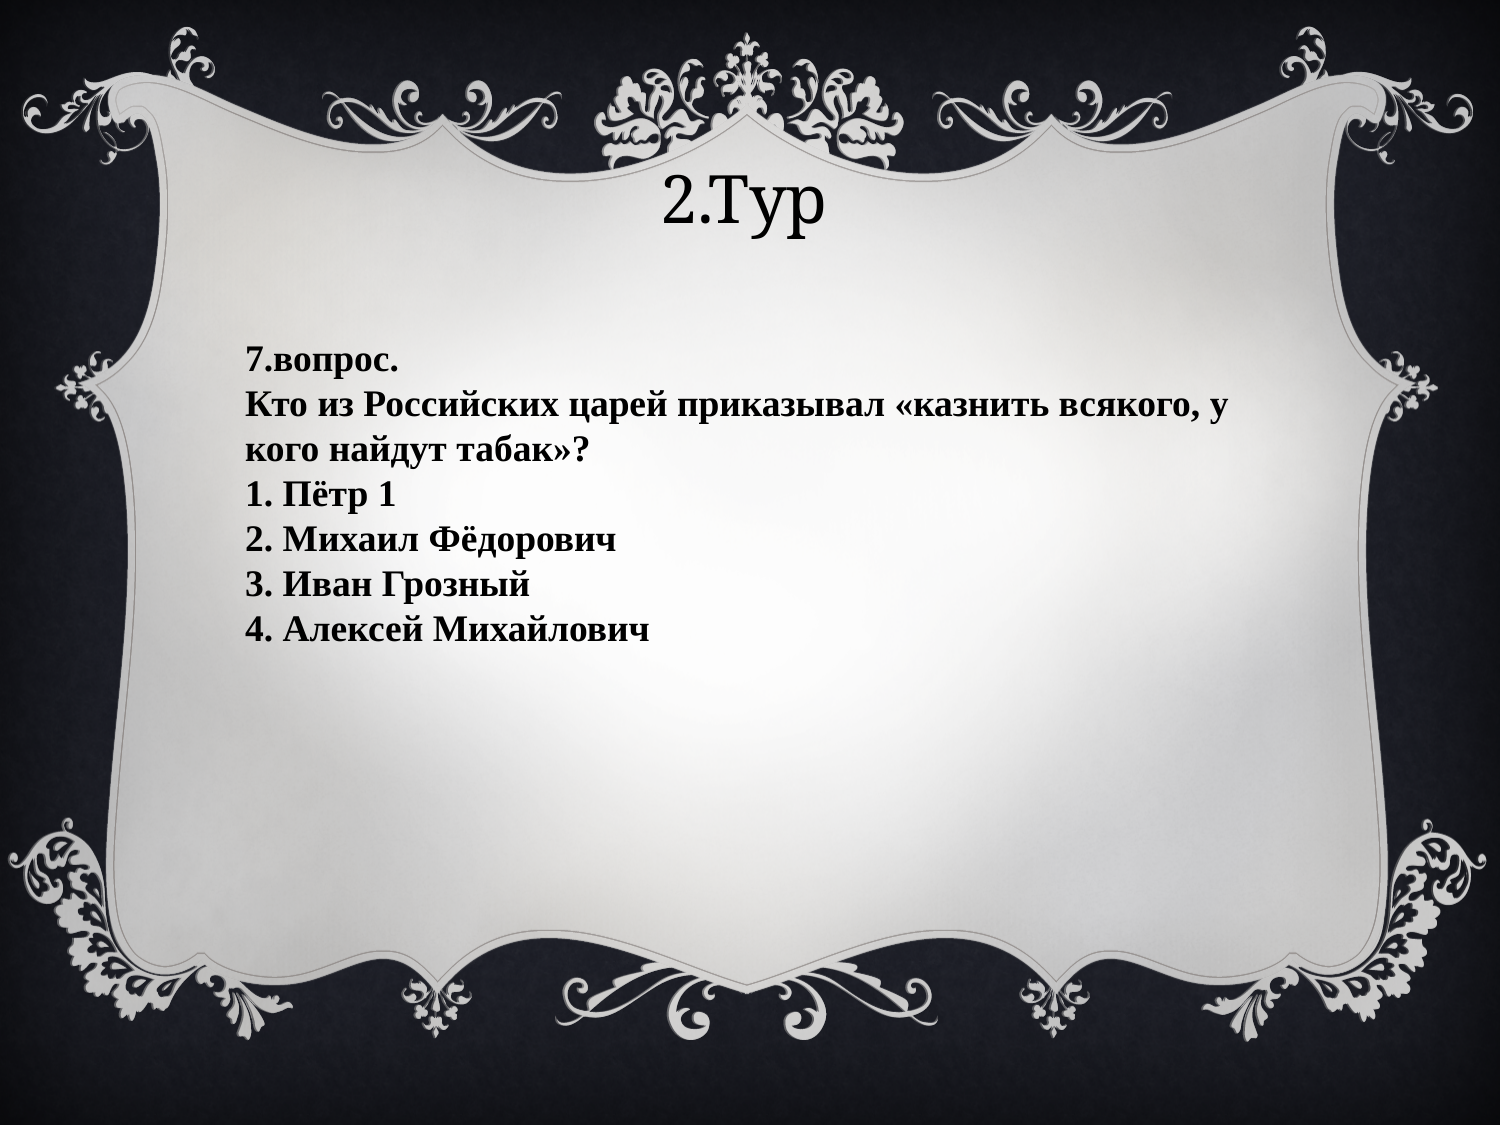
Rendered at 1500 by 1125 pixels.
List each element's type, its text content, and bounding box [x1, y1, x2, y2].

text_box 2.Тур [645, 148, 843, 244]
picture [0, 0, 1500, 1125]
text_box 7.вопрос. Кто из Российских царей приказывал «казнить всякого, у кого найдут табак»? 1. Пётр 1 2. Михаил Фёдорович 3. Иван Грозный 4. Алексей Михайлович [230, 326, 1270, 656]
